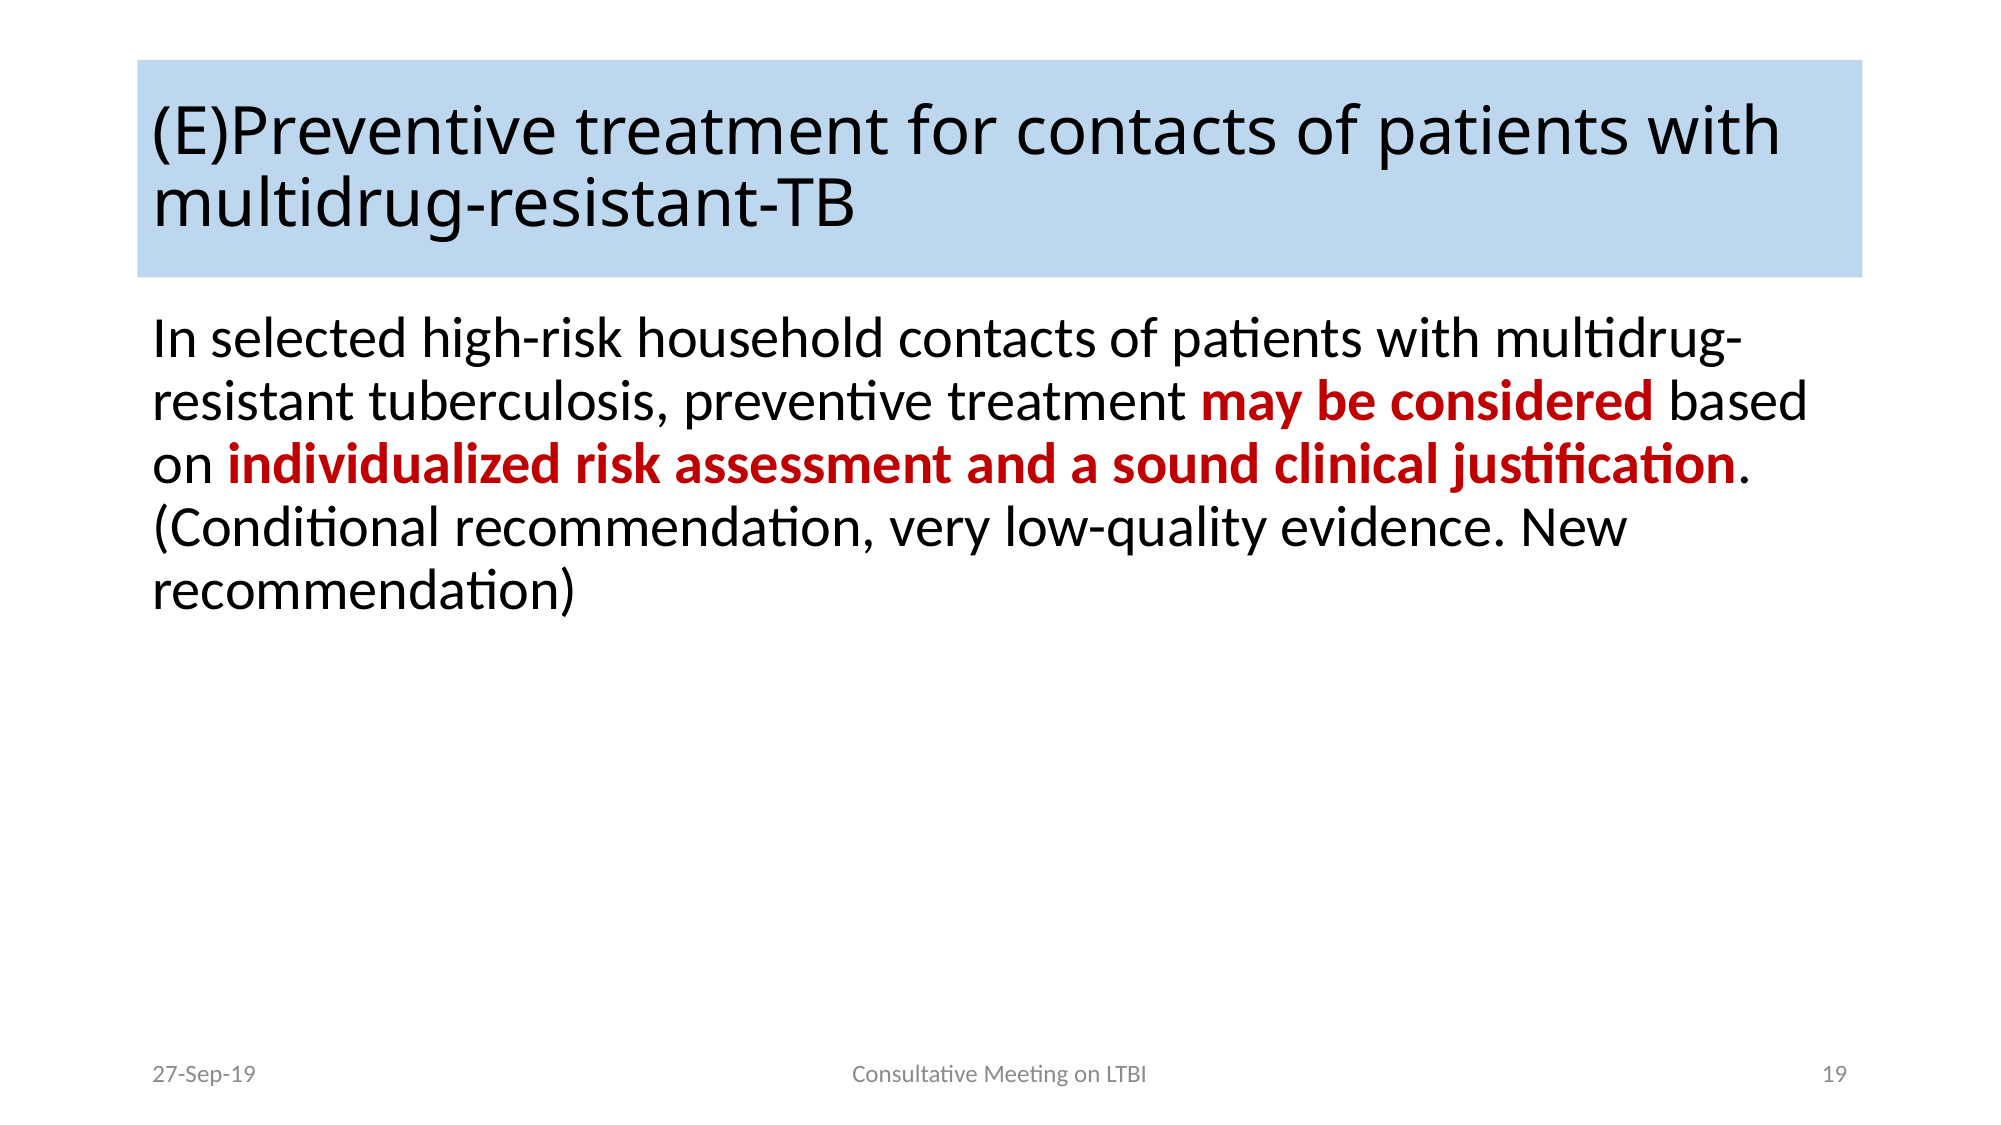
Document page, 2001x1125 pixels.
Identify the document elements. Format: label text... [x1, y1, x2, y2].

title (E)Preventive treatment for contacts of patients with multidrug-resistant-TB [137, 59, 1863, 278]
slide_number 27-Sep-19 [137, 1042, 588, 1103]
footer Consultative Meeting on LTBI [662, 1042, 1338, 1103]
slide_number 19 [1412, 1042, 1863, 1103]
list In selected high-risk household contacts of patients with multidrug-resistant tuberculosis, preventive treatment may be considered based on individualized risk assessment and a sound clinical justification. (Conditional recommendation, very low-quality evidence. New recommendation) [137, 299, 1863, 1014]
